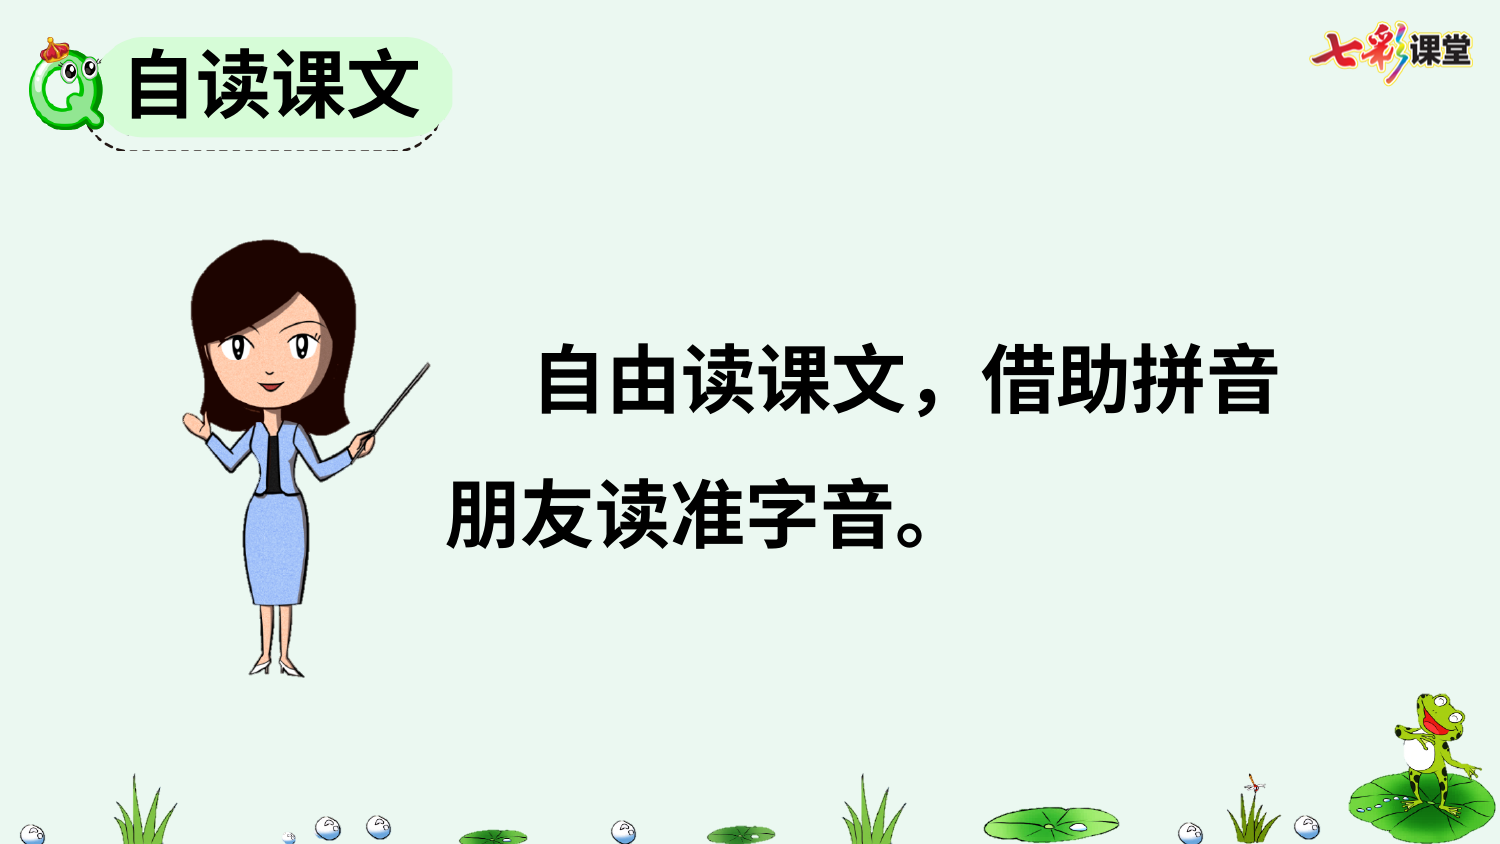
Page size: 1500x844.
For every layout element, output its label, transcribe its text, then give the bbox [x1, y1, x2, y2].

picture [17, 820, 50, 844]
picture [312, 812, 346, 844]
picture [363, 811, 396, 844]
picture [974, 796, 1131, 844]
text_box 自由读课文，借助拼音朋友读准字音。 [453, 280, 1366, 565]
picture [1175, 818, 1208, 844]
picture [280, 829, 298, 844]
picture [1308, 20, 1475, 87]
picture [1222, 763, 1289, 844]
picture [608, 816, 641, 844]
picture [454, 824, 533, 844]
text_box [29, 32, 459, 151]
picture [1348, 669, 1500, 844]
picture [702, 820, 781, 844]
picture [832, 753, 924, 844]
picture [1291, 811, 1325, 844]
picture [104, 753, 195, 844]
picture [156, 232, 453, 680]
